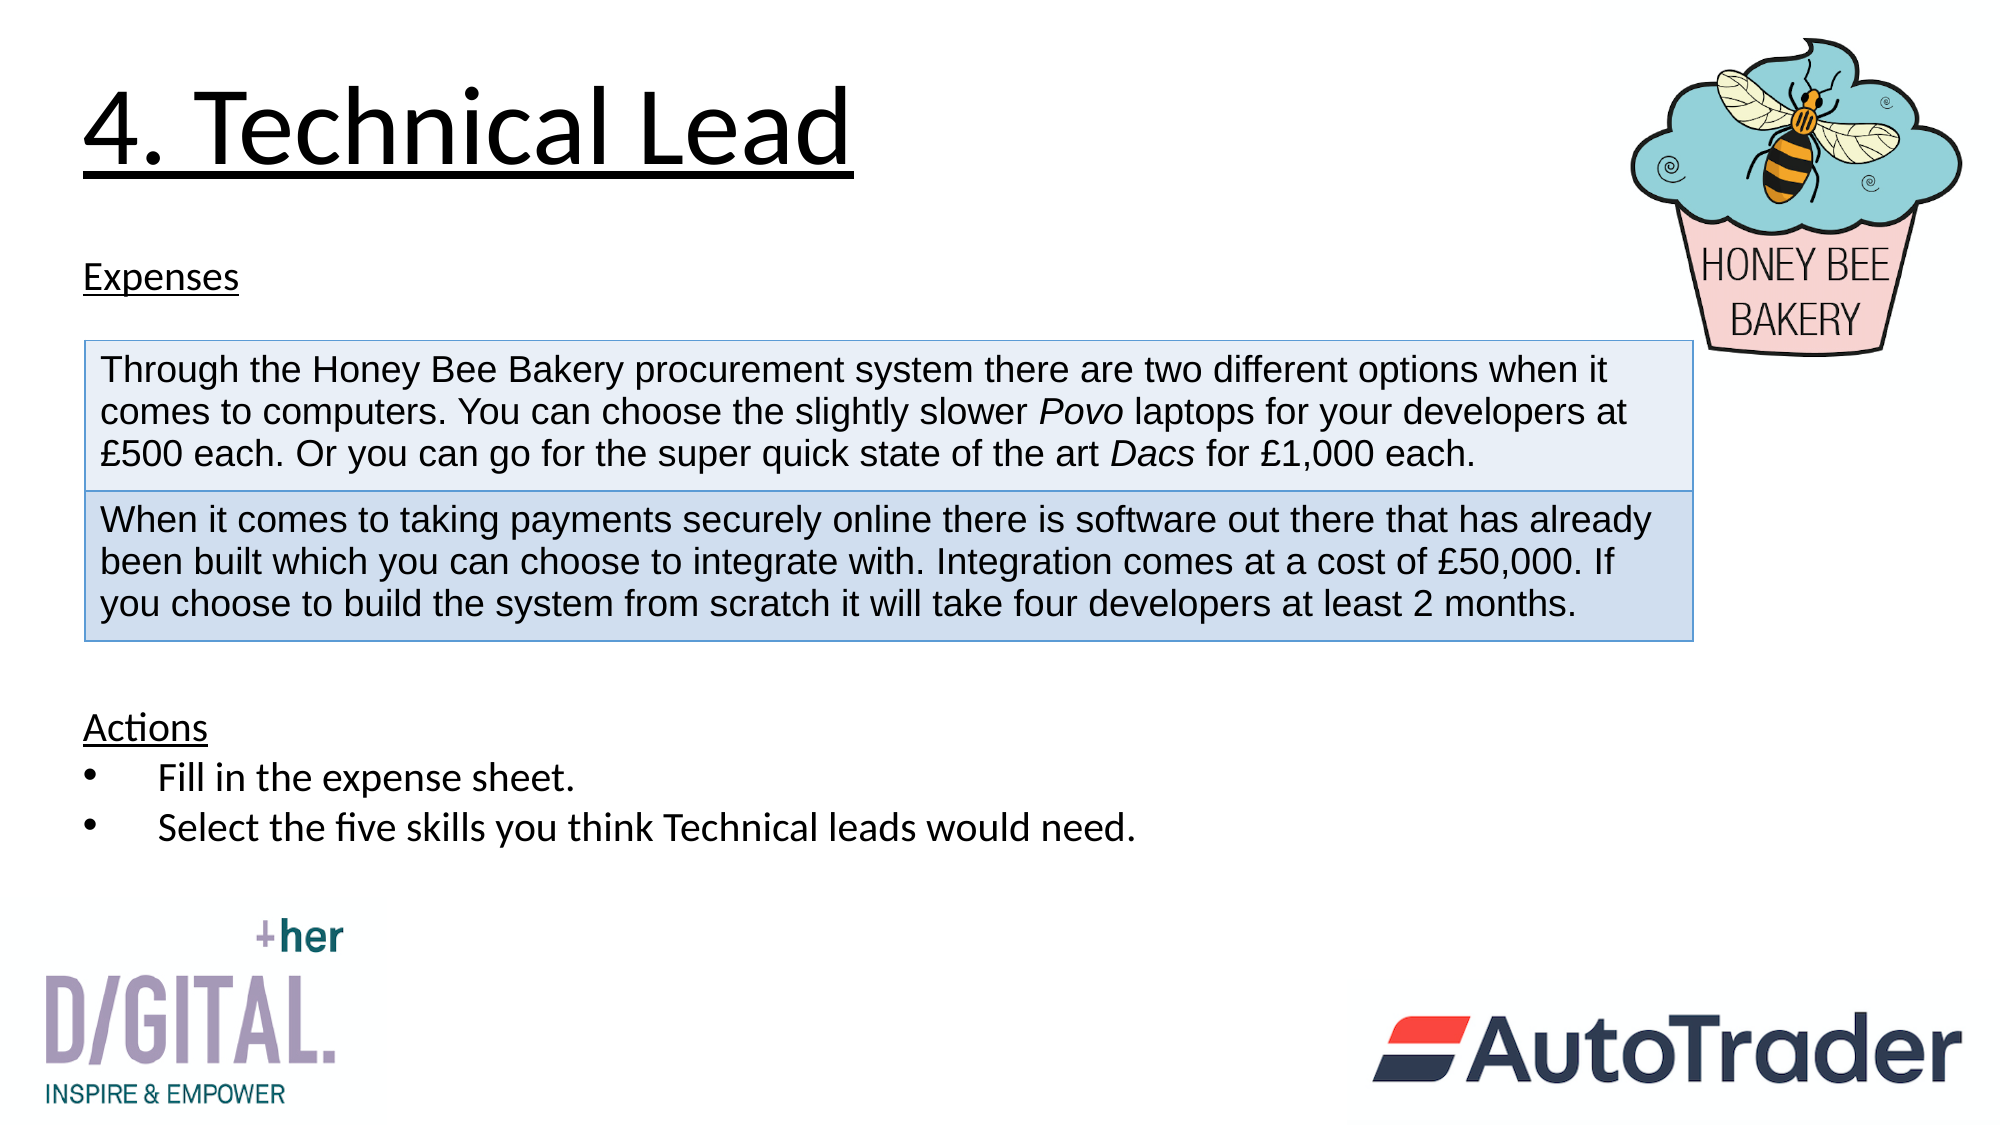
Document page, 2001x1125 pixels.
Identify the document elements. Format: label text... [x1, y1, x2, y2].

table_header Through the Honey Bee Bakery procurement system there are two different options when it comes to computers. You can choose the slightly slower Povo laptops for your developers at £500 each. Or you can go for the super quick state of the art Dacs for £1,000 each. [86, 341, 1692, 490]
picture [1591, 0, 2000, 401]
picture [1347, 978, 2000, 1125]
picture [0, 897, 387, 1125]
table_cell When it comes to taking payments securely online there is software out there that has already been built which you can choose to integrate with. Integration comes at a cost of £50,000. If you choose to build the system from scratch it will take four developers at least 2 months. [86, 492, 1692, 640]
text_box Expenses Actions Fill in the expense sheet. Select the five skills you think Technical leads would need. [67, 241, 1676, 1017]
text_box 4. Technical Lead [67, 44, 1586, 195]
